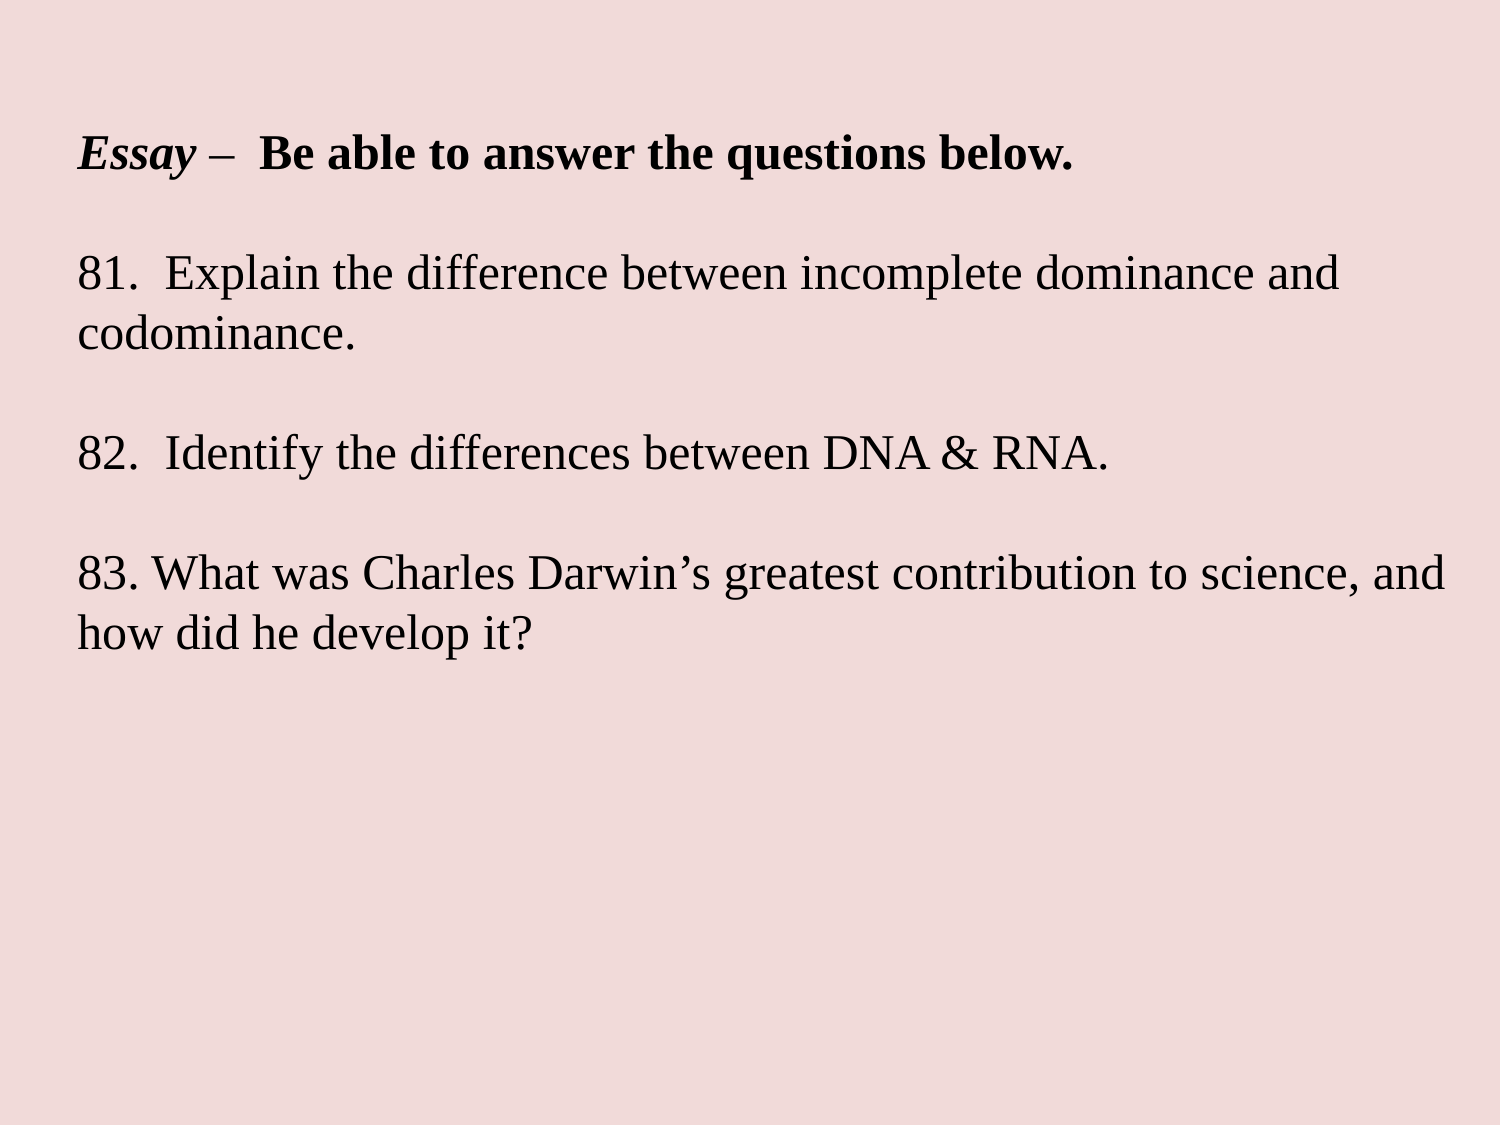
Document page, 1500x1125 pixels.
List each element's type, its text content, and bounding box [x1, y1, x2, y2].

text_box Essay – Be able to answer the questions below. 81. Explain the difference between incomplete dominance and codominance. 82. Identify the differences between DNA & RNA. 83. What was Charles Darwin’s greatest contribution to science, and how did he develop it? [62, 112, 1463, 668]
